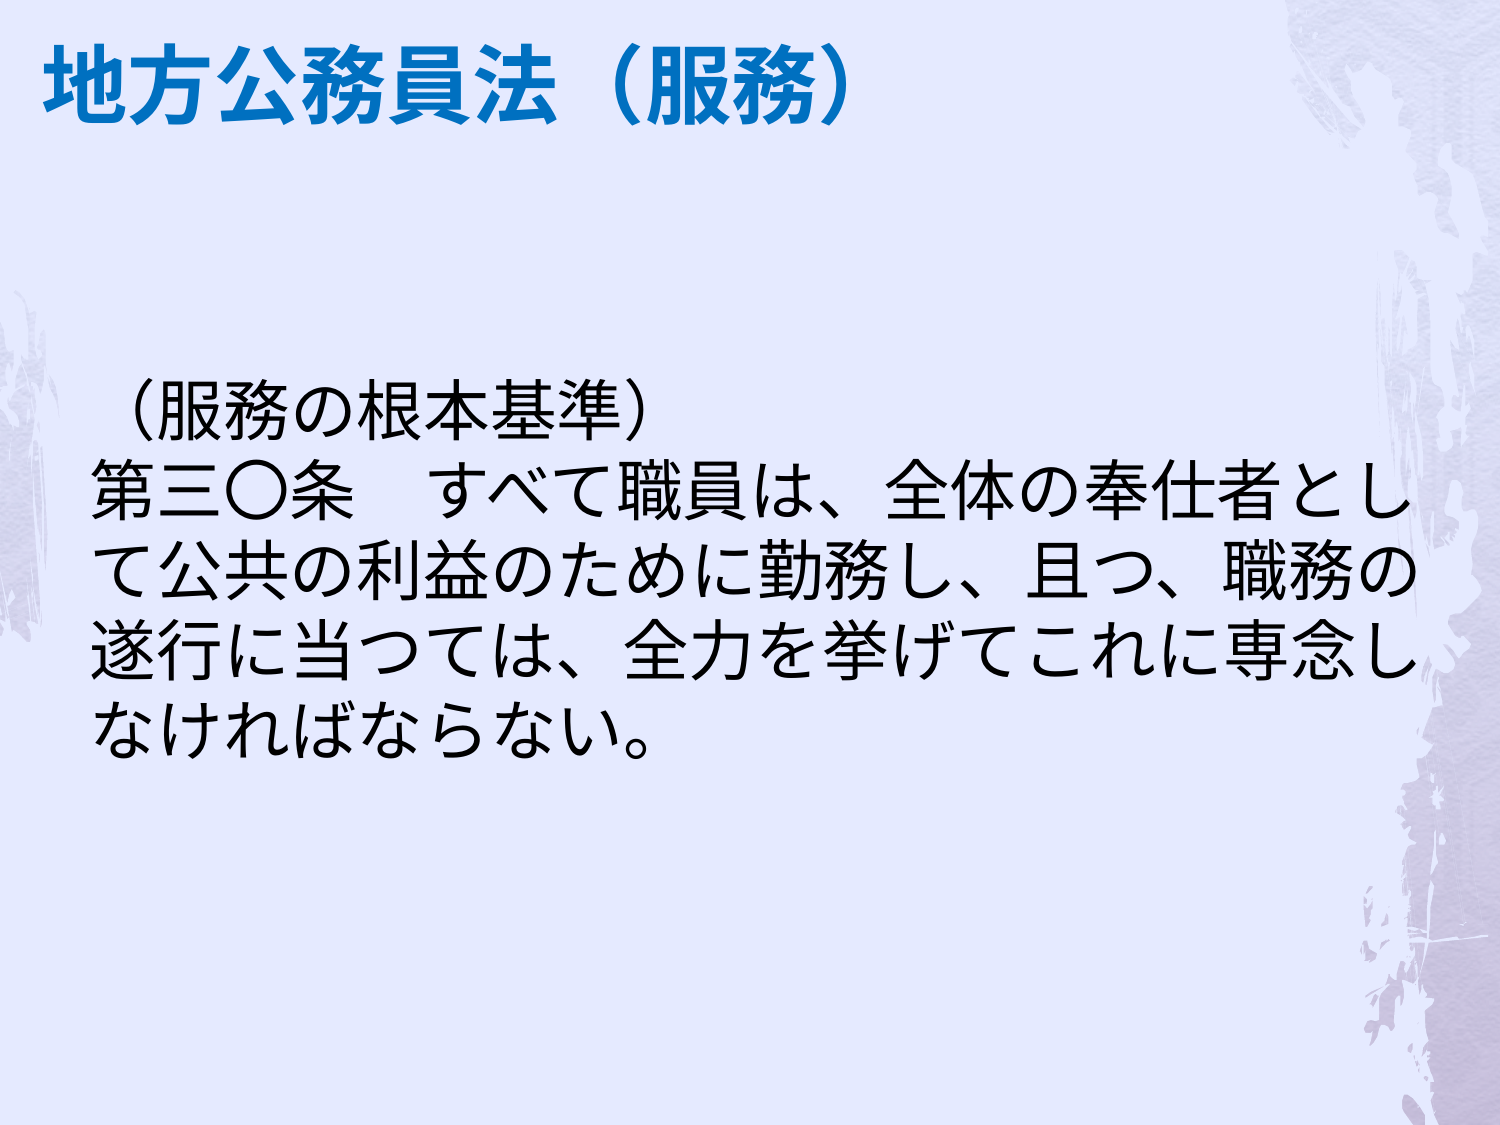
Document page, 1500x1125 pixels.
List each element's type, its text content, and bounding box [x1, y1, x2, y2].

text_box 地方公務員法（服務） [41, 30, 1392, 135]
text_box （服務の根本基準） 第三〇条 すべて職員は、全体の奉仕者として公共の利益のために勤務し、且つ、職務の遂行に当つては、全力を挙げてこれに専念しなければならない。 [75, 361, 1447, 777]
